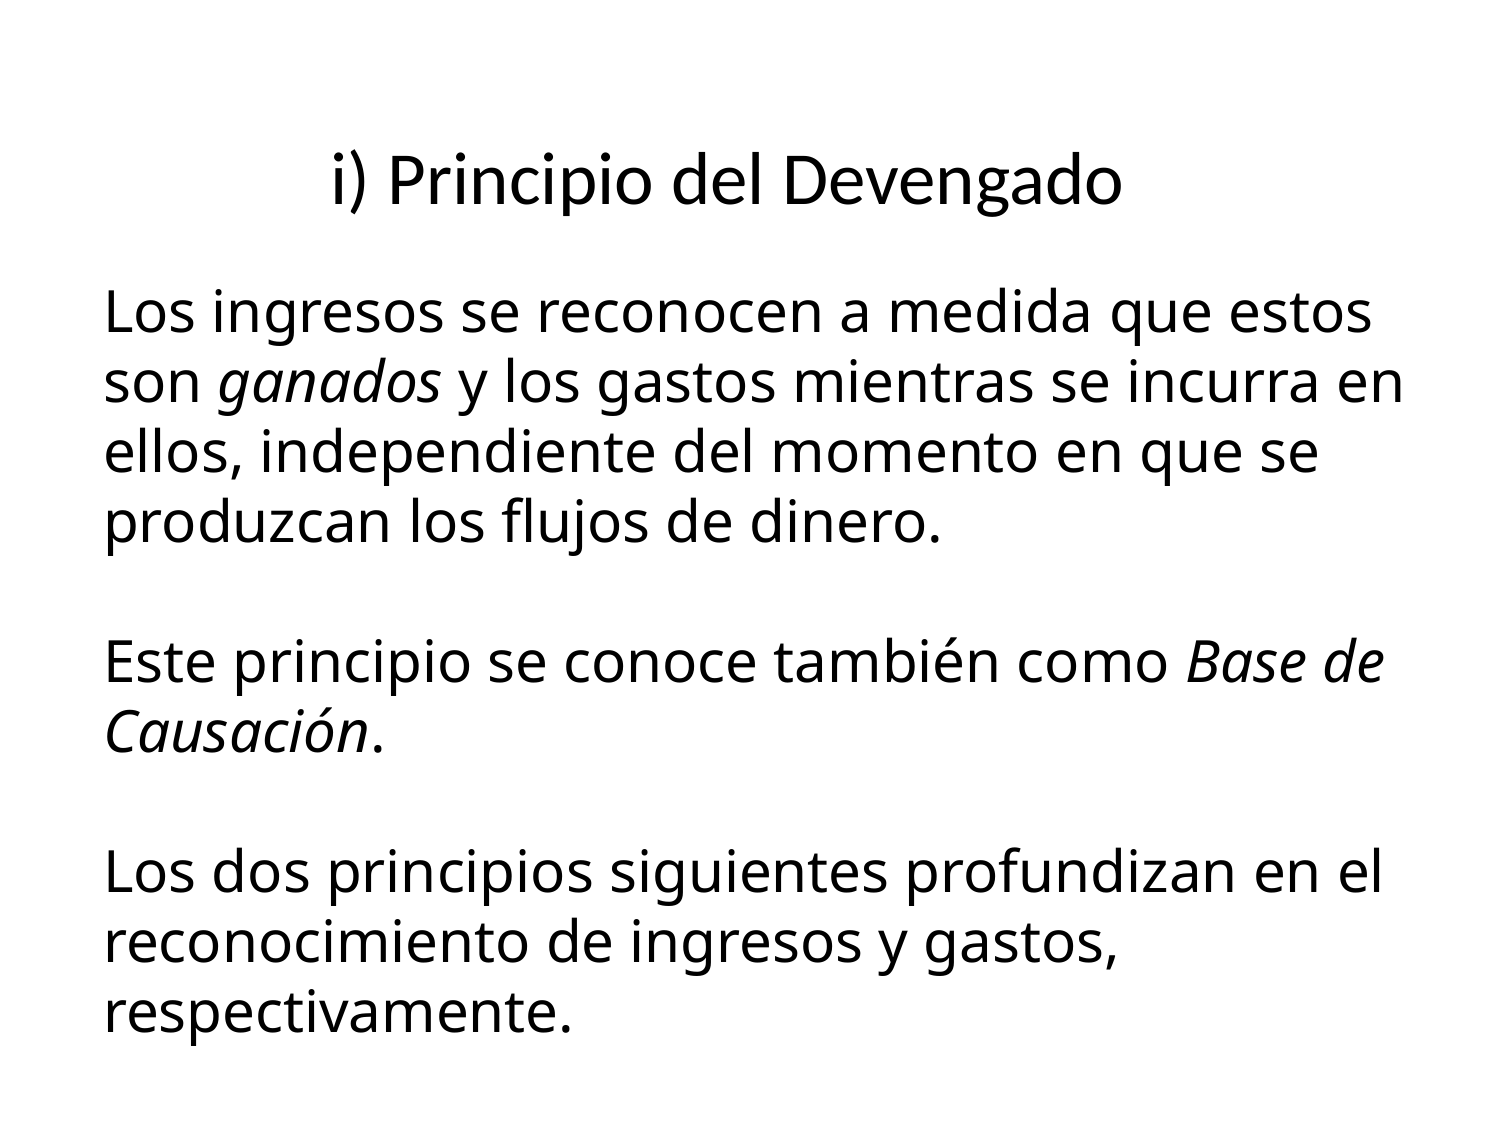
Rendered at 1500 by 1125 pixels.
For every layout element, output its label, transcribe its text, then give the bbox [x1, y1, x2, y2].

title i) Principio del Devengado [88, 78, 1367, 267]
text_box Los ingresos se reconocen a medida que estos son ganados y los gastos mientras se incurra en ellos, independiente del momento en que se produzcan los flujos de dinero. Este principio se conoce también como Base de Causación. Los dos principios siguientes profundizan en el reconocimiento de ingresos y gastos, respectivamente. [88, 267, 1459, 1052]
